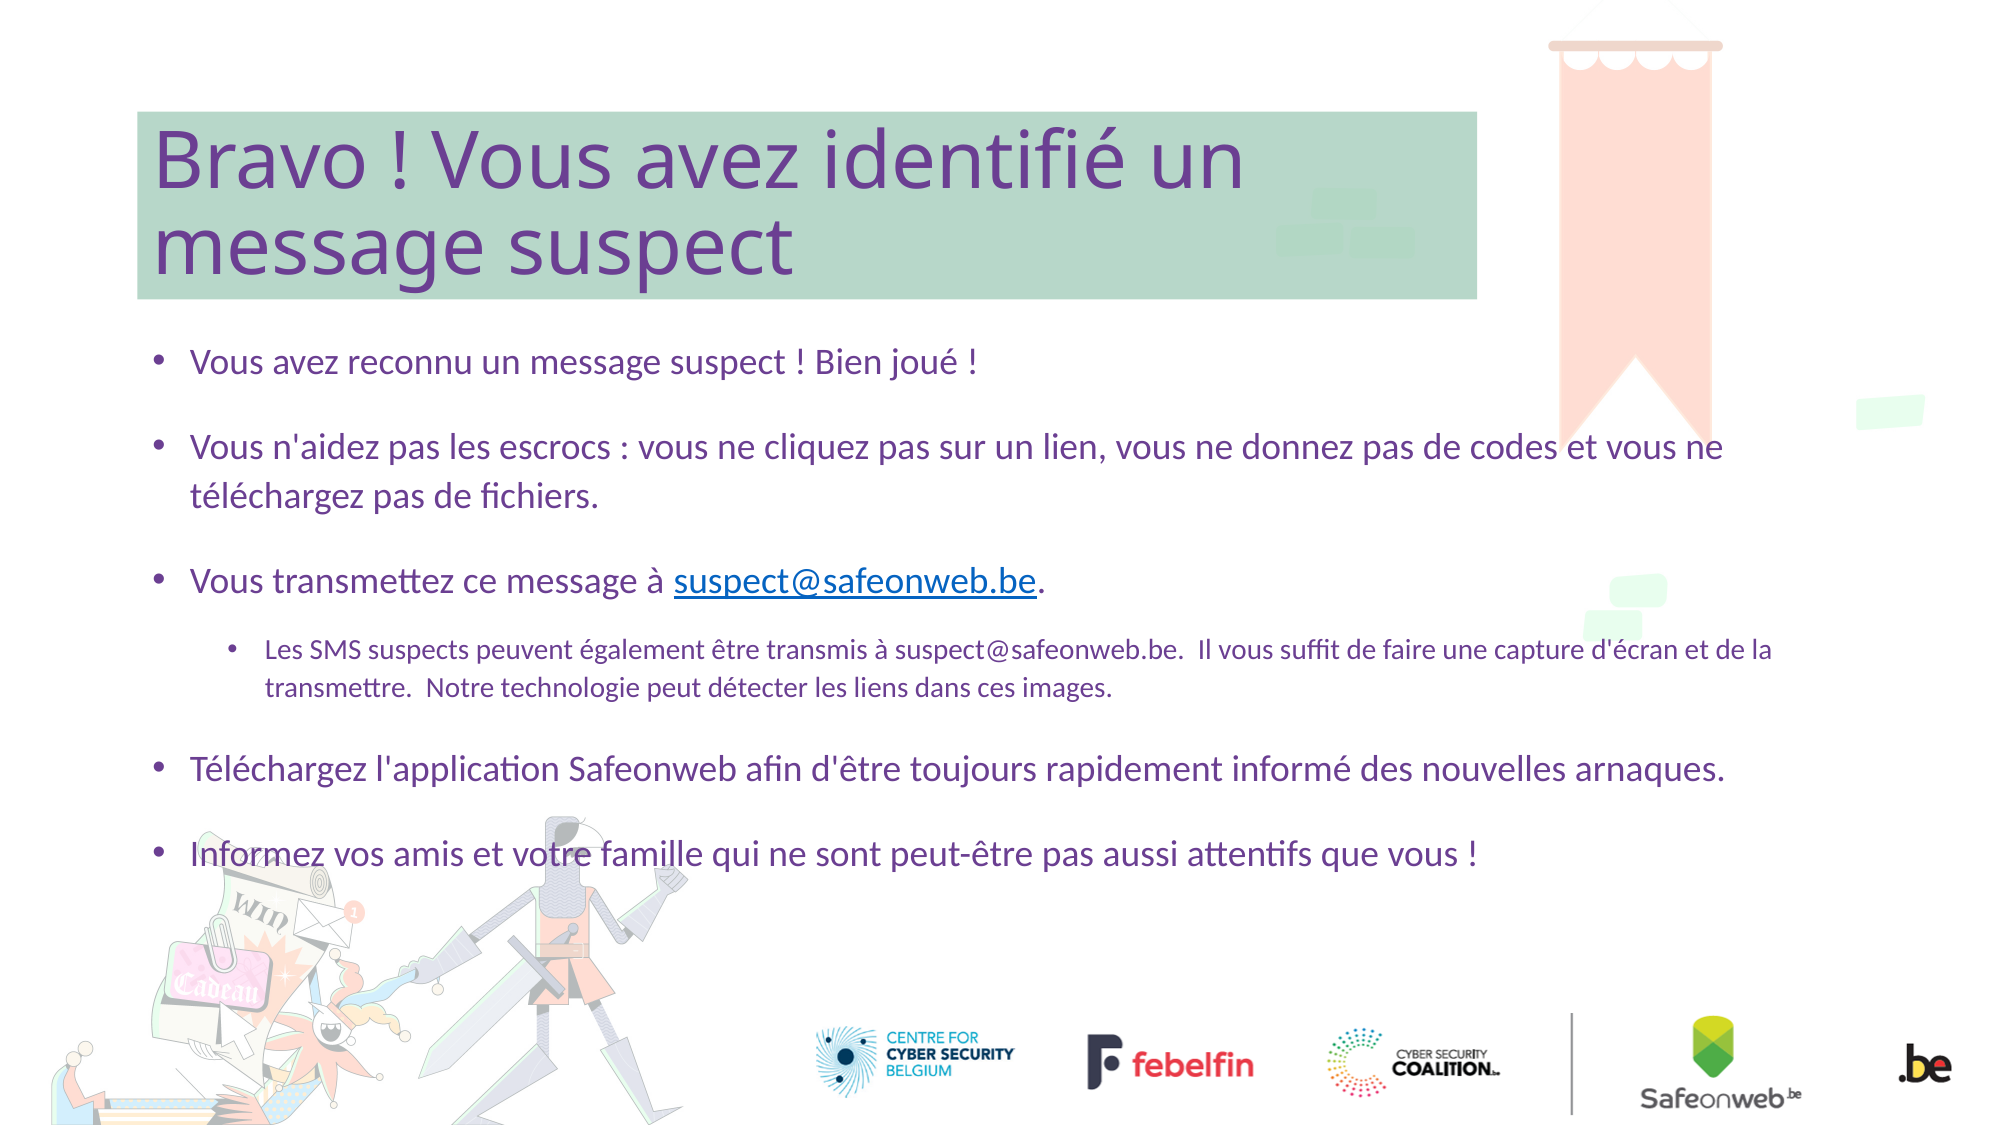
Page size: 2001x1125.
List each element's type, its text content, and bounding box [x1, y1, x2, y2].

list Vous avez reconnu un message suspect ! Bien joué ! Vous n'aidez pas les escrocs : vous ne cliquez pas sur un lien, vous ne donnez pas de codes et vous ne téléchargez pas de fichiers. Vous transmettez ce message à suspect@safeonweb.be. Les SMS suspects peuvent également être transmis à suspect@safeonweb.be. Il vous suffit de faire une capture d'écran et de la transmettre. Notre technologie peut détecter les liens dans ces images. Téléchargez l'application Safeonweb afin d'être toujours rapidement informé des nouvelles arnaques. Informez vos amis et votre famille qui ne sont peut-être pas aussi attentifs que vous ! [137, 326, 1863, 1014]
picture [802, 1013, 2000, 1117]
title Bravo ! Vous avez identifié un message suspect [137, 111, 1478, 300]
